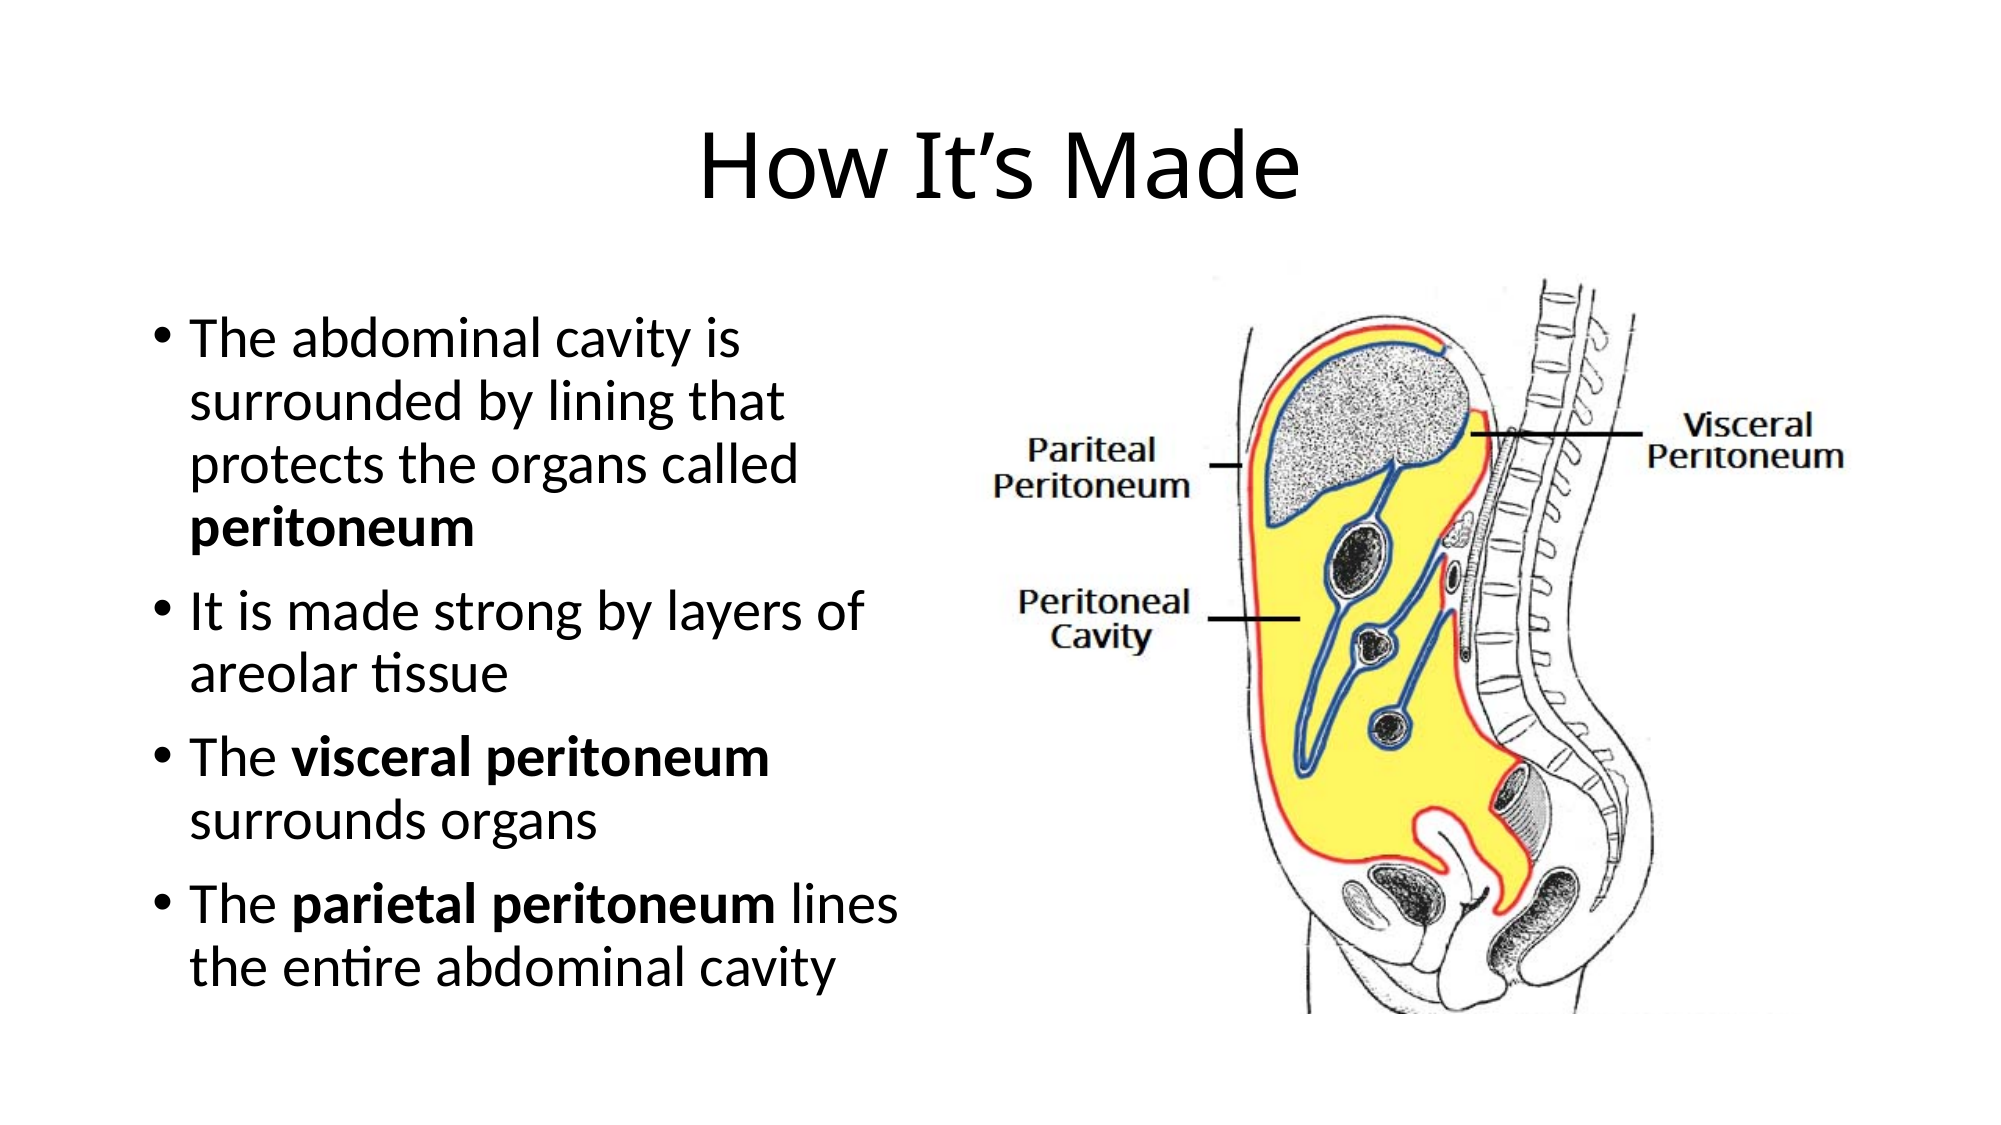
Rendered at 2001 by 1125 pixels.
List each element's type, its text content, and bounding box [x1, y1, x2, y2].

list The abdominal cavity is surrounded by lining that protects the organs called peritoneum It is made strong by layers of areolar tissue The visceral peritoneum surrounds organs The parietal peritoneum lines the entire abdominal cavity [137, 299, 975, 1014]
picture [975, 249, 1895, 1014]
title How It’s Made [137, 59, 1863, 278]
